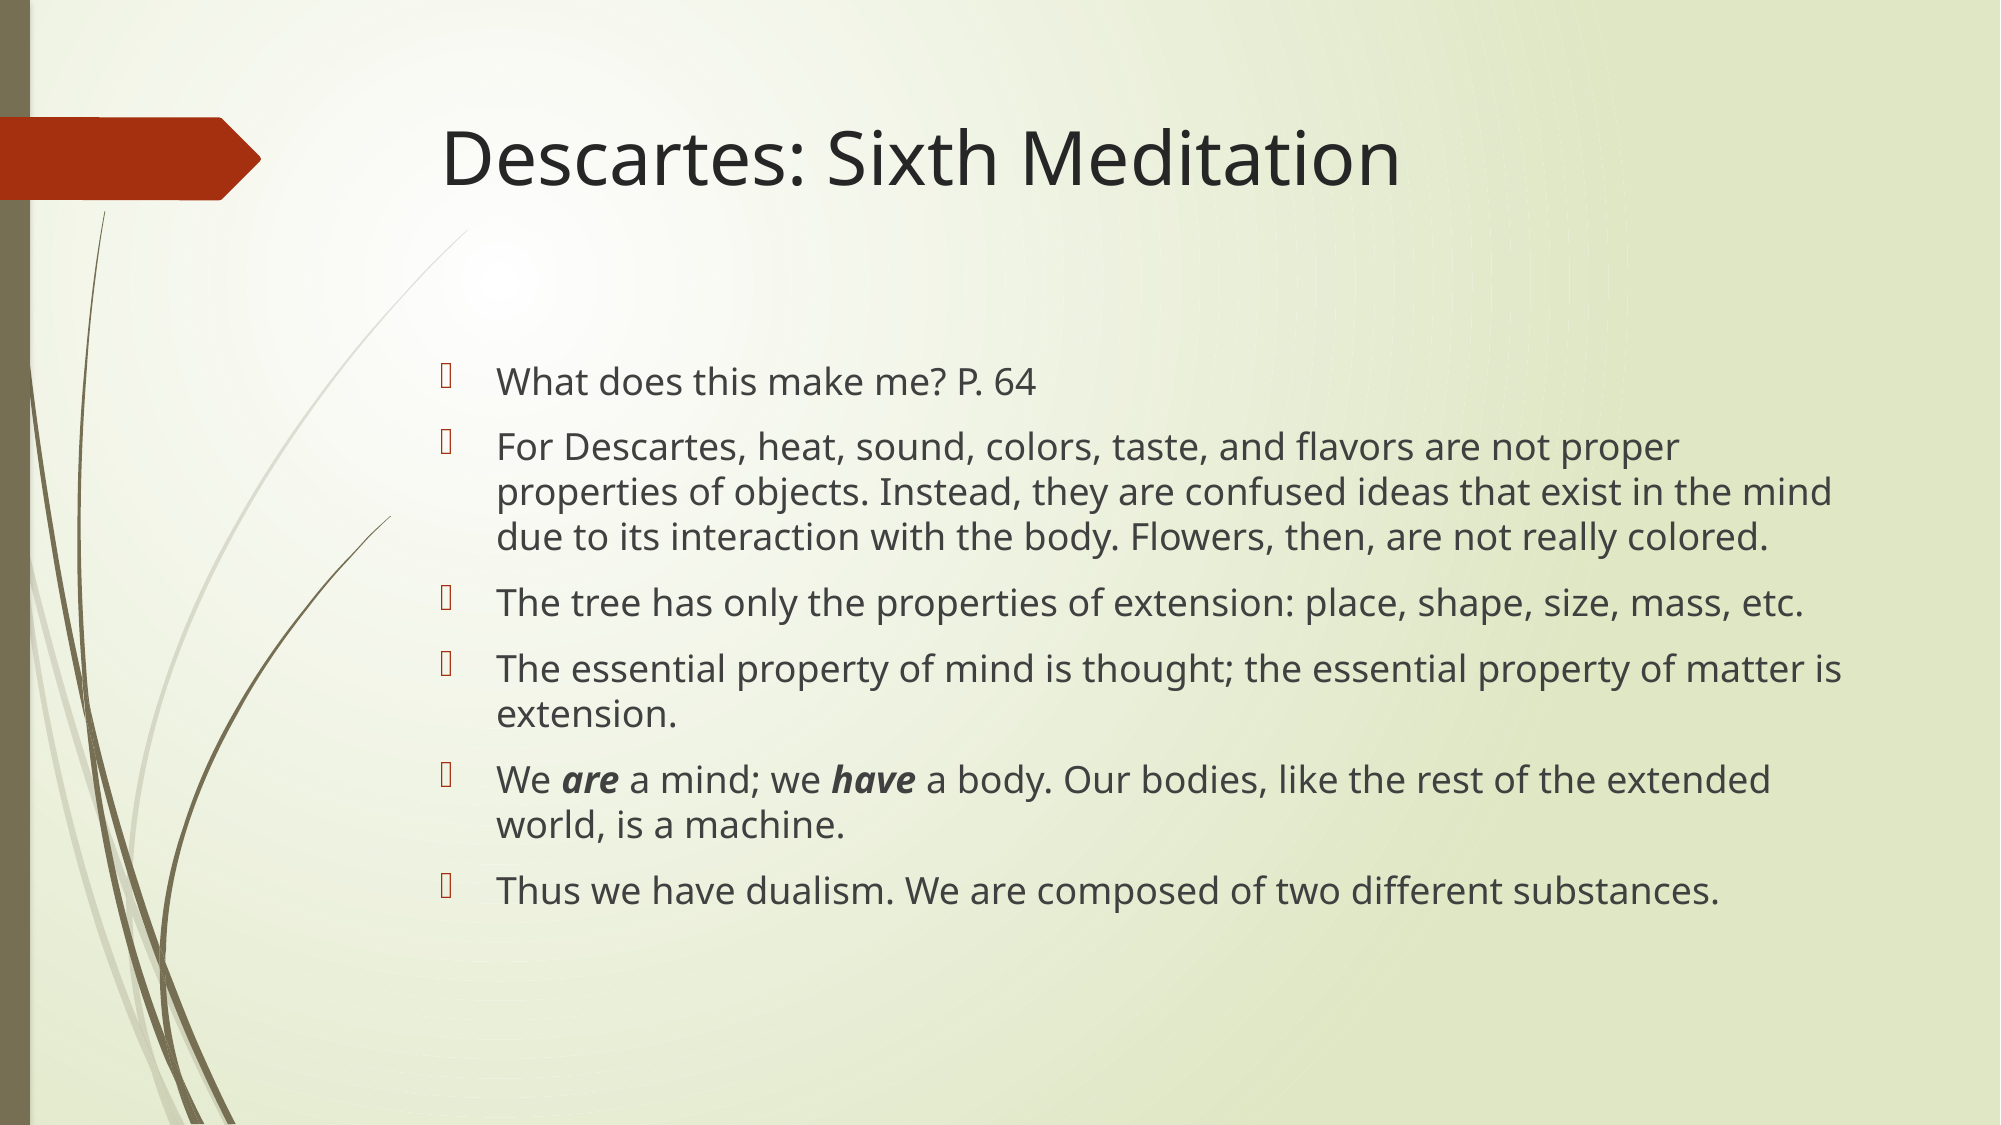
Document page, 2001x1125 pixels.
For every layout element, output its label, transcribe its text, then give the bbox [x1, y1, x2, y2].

title Descartes: Sixth Meditation [425, 102, 1888, 313]
list What does this make me? P. 64 For Descartes, heat, sound, colors, taste, and flavors are not proper properties of objects. Instead, they are confused ideas that exist in the mind due to its interaction with the body. Flowers, then, are not really colored. The tree has only the properties of extension: place, shape, size, mass, etc. The essential property of mind is thought; the essential property of matter is extension. We are a mind; we have a body. Our bodies, like the rest of the extended world, is a machine. Thus we have dualism. We are composed of two different substances. [424, 350, 1888, 970]
